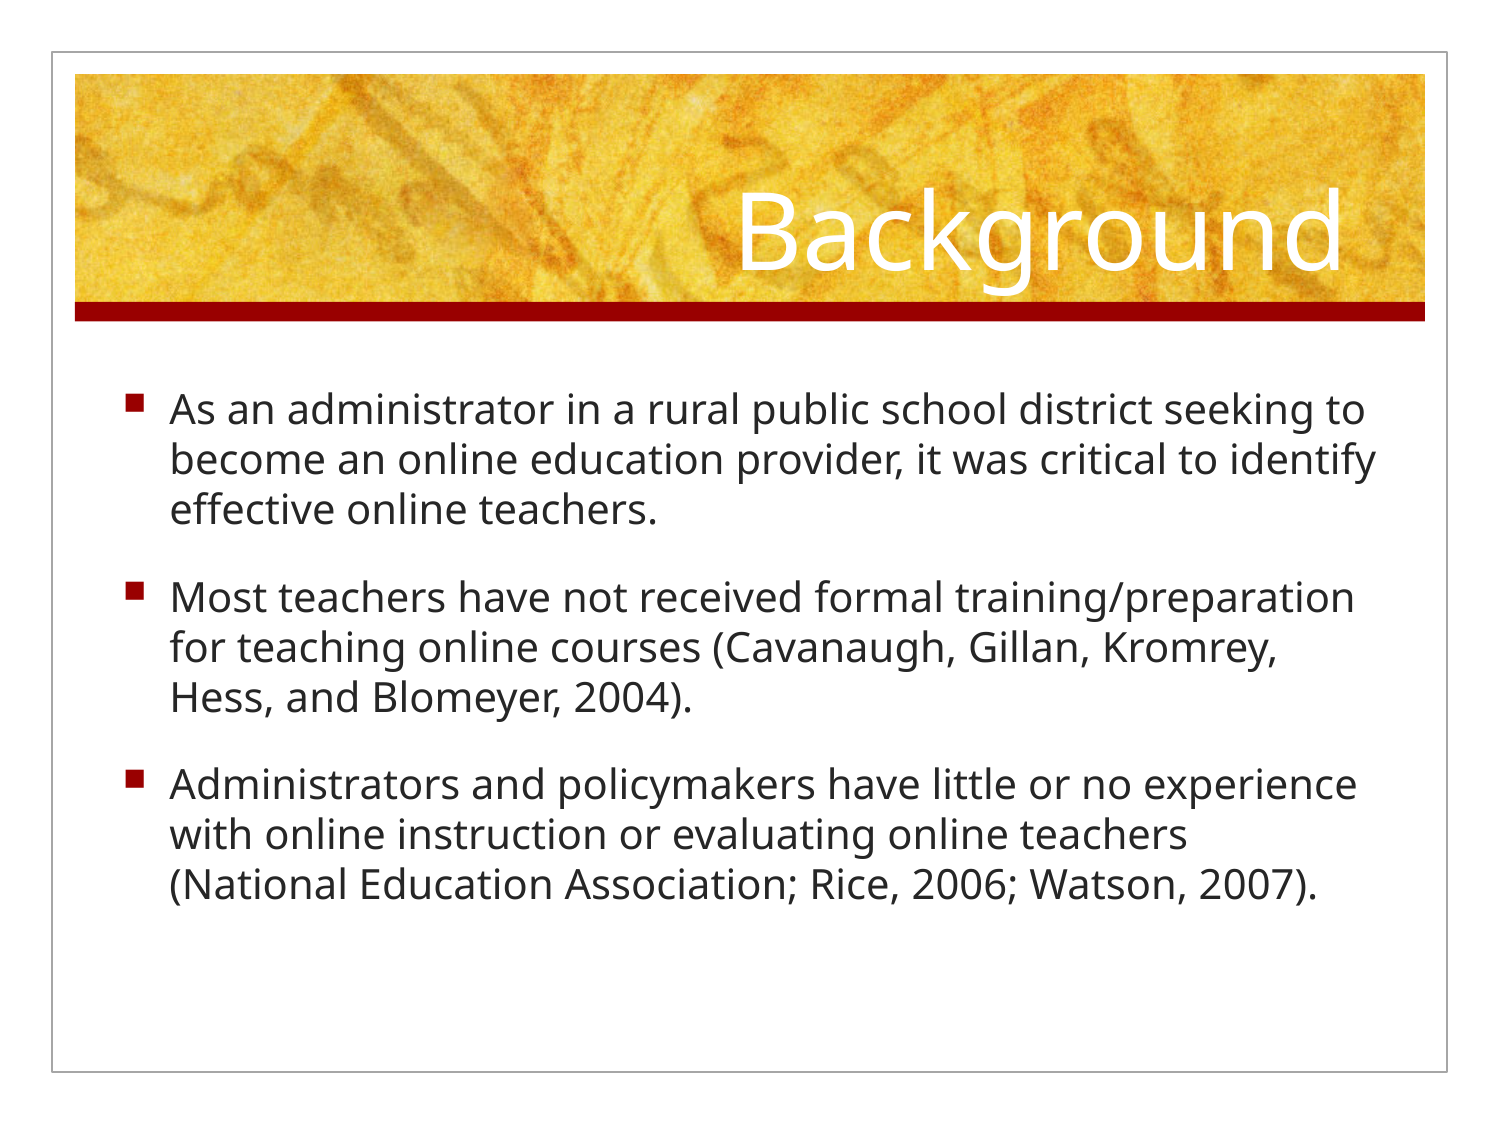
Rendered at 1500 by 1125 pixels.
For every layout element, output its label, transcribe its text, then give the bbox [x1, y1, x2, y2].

title Background [108, 74, 1392, 292]
list As an administrator in a rural public school district seeking to become an online education provider, it was critical to identify effective online teachers. Most teachers have not received formal training/preparation for teaching online courses (Cavanaugh, Gillan, Kromrey, Hess, and Blomeyer, 2004). Administrators and policymakers have little or no experience with online instruction or evaluating online teachers (National Education Association; Rice, 2006; Watson, 2007). [108, 375, 1392, 1005]
picture [75, 74, 1425, 301]
